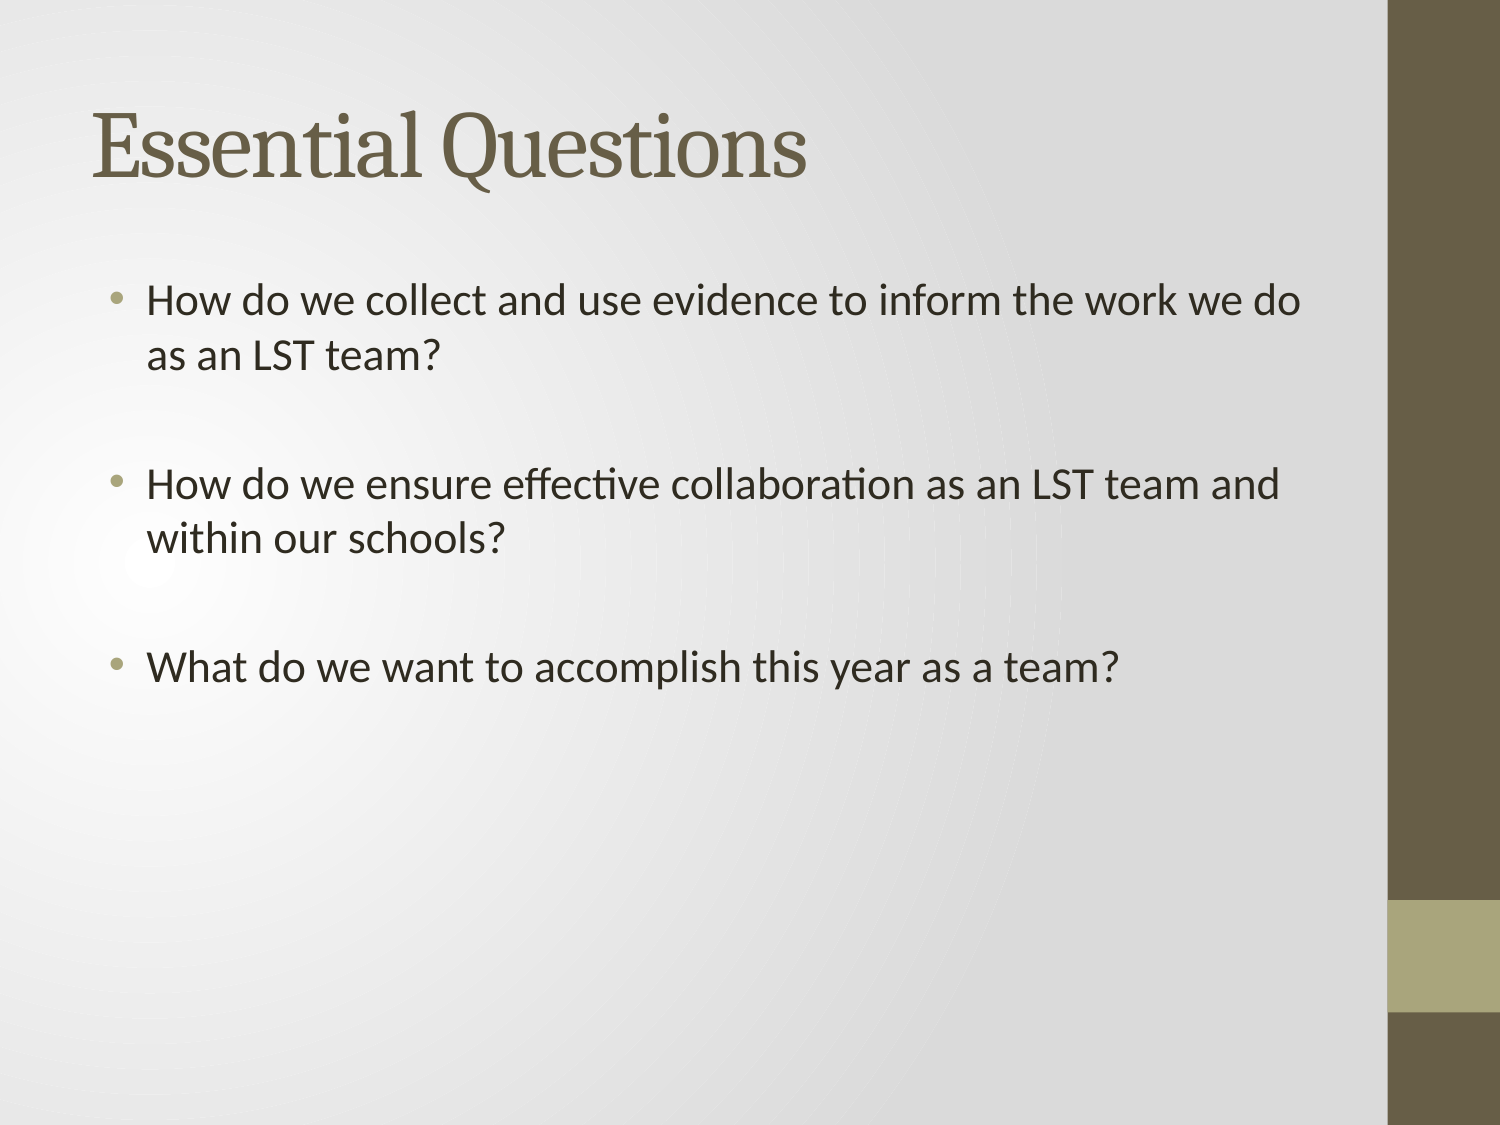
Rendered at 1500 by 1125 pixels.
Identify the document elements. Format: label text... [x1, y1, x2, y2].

title Essential Questions [75, 45, 1325, 233]
list How do we collect and use evidence to inform the work we do as an LST team? How do we ensure effective collaboration as an LST team and within our schools? What do we want to accomplish this year as a team? [75, 262, 1325, 1050]
